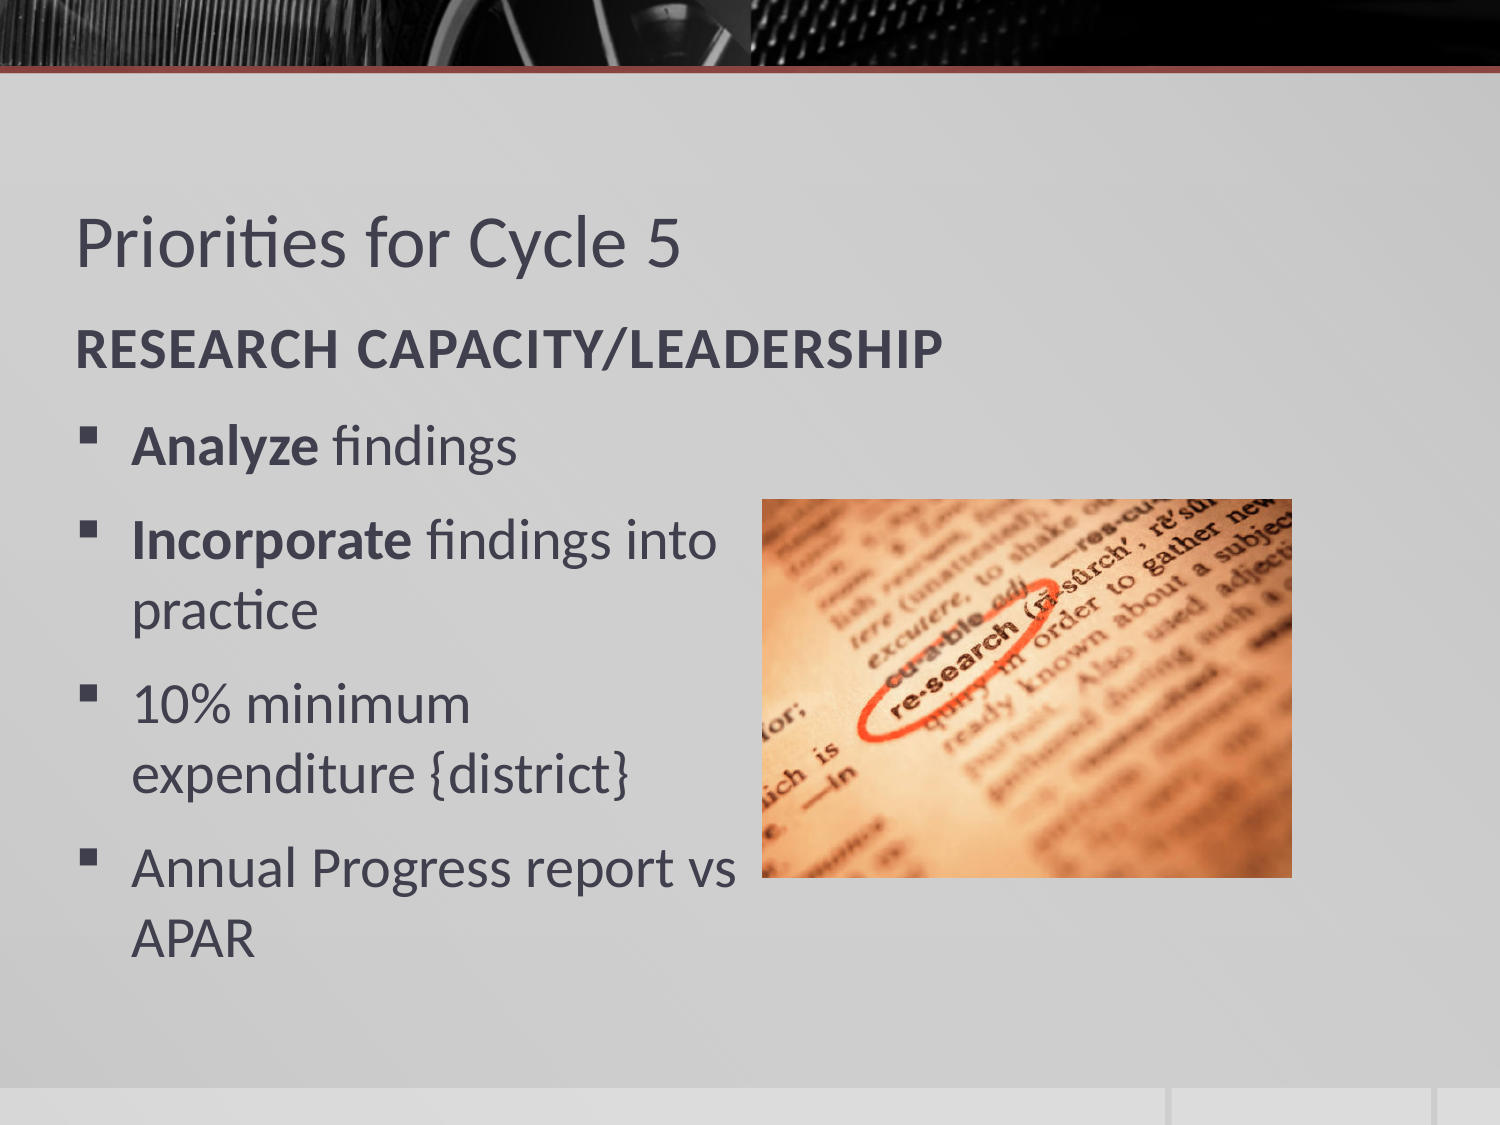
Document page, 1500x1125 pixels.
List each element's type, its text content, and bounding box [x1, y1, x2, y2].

title Priorities for Cycle 5 [75, 162, 1425, 313]
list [762, 499, 1293, 878]
picture [0, 0, 1500, 66]
list Research capacity/leadership [75, 324, 988, 388]
list Analyze findings Incorporate findings into practice 10% minimum expenditure {district} Annual Progress report vs APAR [75, 399, 738, 1000]
